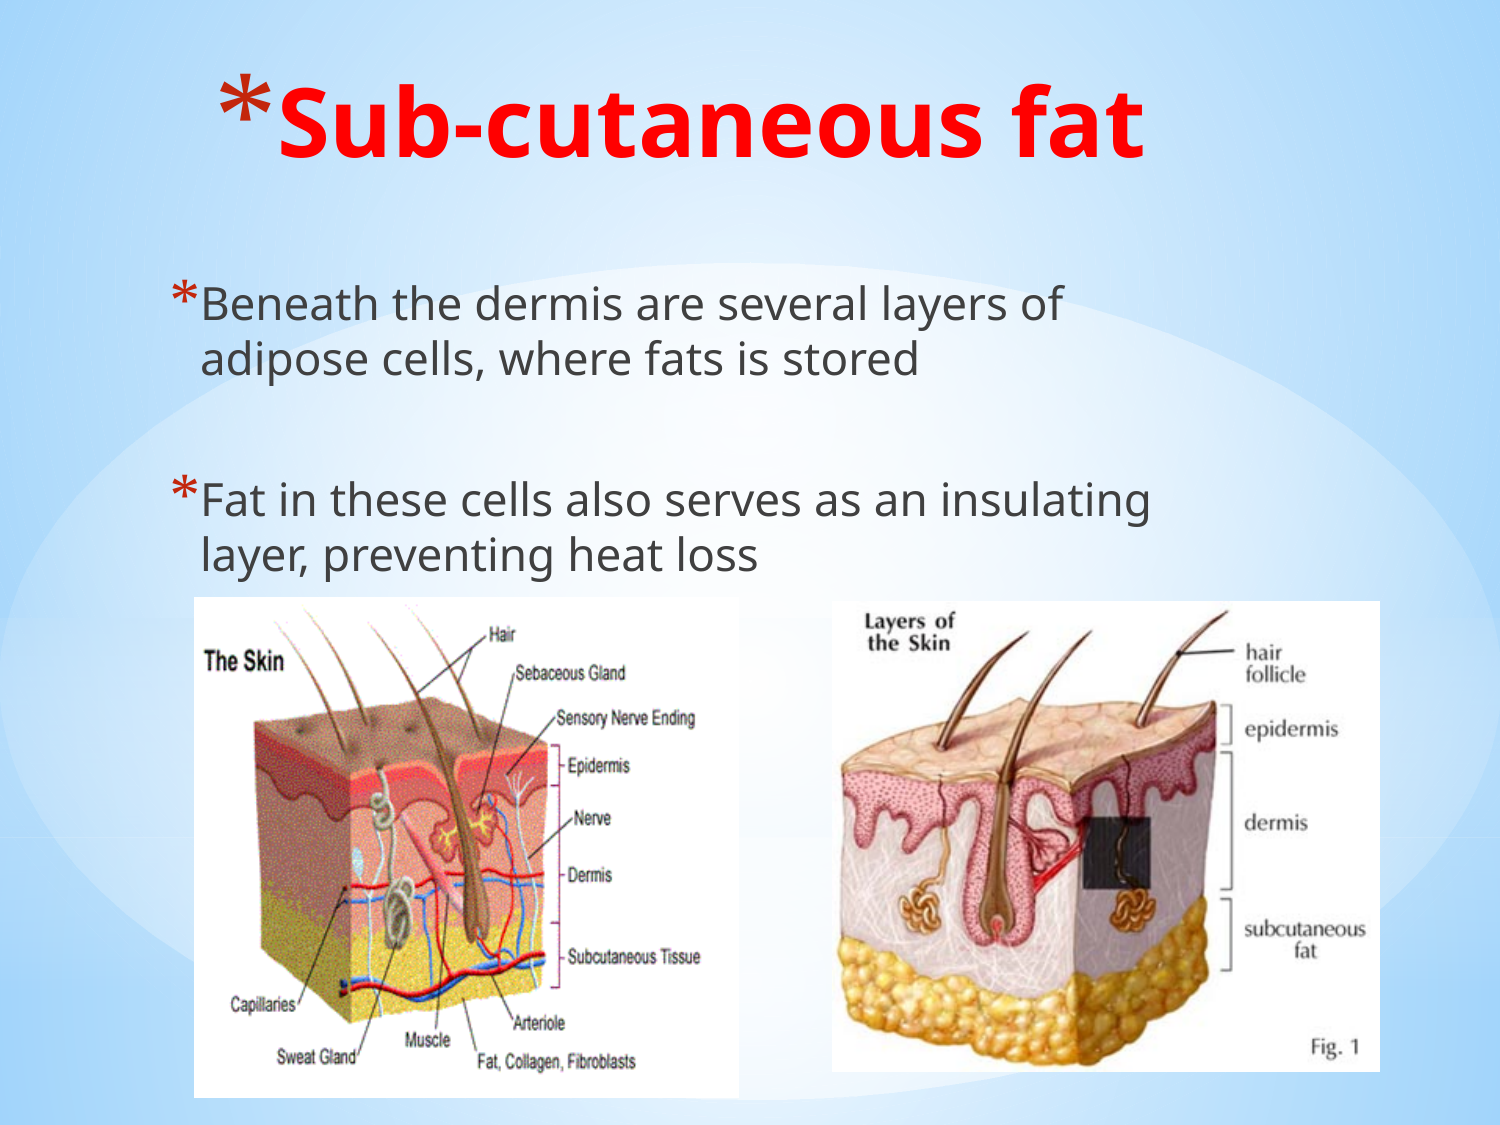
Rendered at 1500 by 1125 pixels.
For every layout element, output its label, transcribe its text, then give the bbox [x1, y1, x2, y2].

picture [832, 601, 1380, 1073]
picture [194, 597, 739, 1099]
list Beneath the dermis are several layers of adipose cells, where fats is stored Fat in these cells also serves as an insulating layer, preventing heat loss [147, 267, 1198, 838]
title Sub-cutaneous fat [159, 54, 1228, 243]
